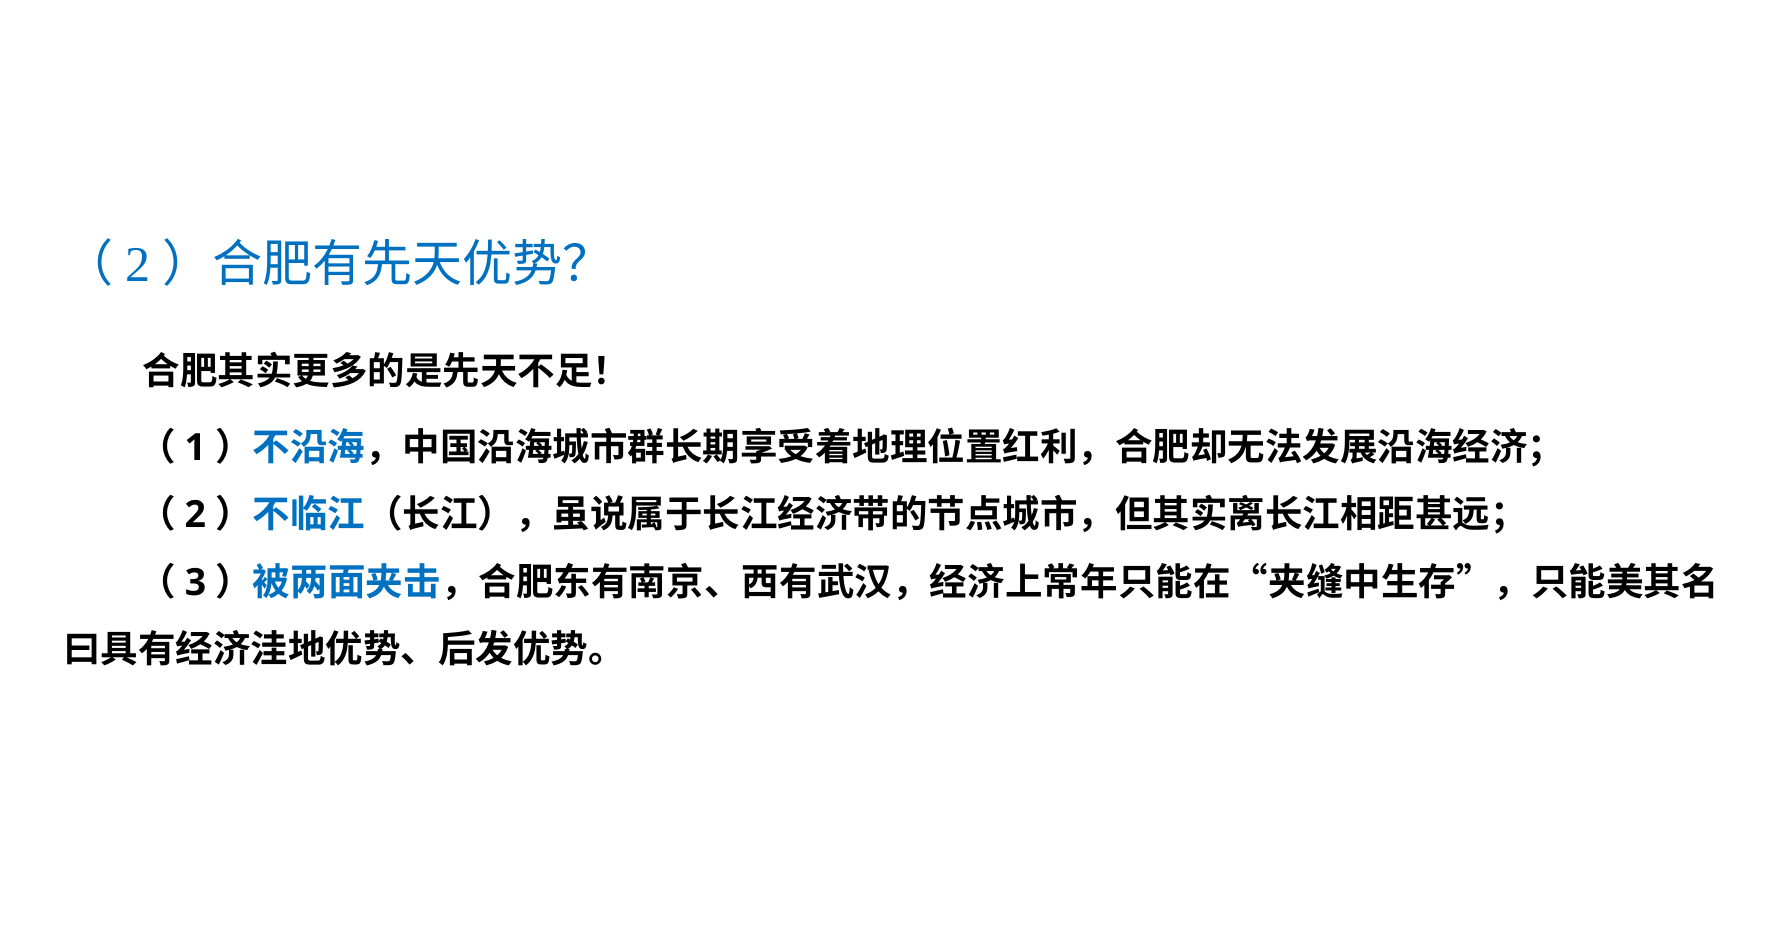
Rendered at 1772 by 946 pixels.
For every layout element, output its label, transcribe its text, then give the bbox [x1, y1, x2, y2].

text_box （2）合肥有先天优势？ 合肥其实更多的是先天不足！ （1）不沿海，中国沿海城市群长期享受着地理位置红利，合肥却无法发展沿海经济； （2）不临江（长江），虽说属于长江经济带的节点城市，但其实离长江相距甚远； （3）被两面夹击，合肥东有南京、西有武汉，经济上常年只能在“夹缝中生存”，只能美其名曰具有经济洼地优势、后发优势。 [48, 194, 1734, 746]
